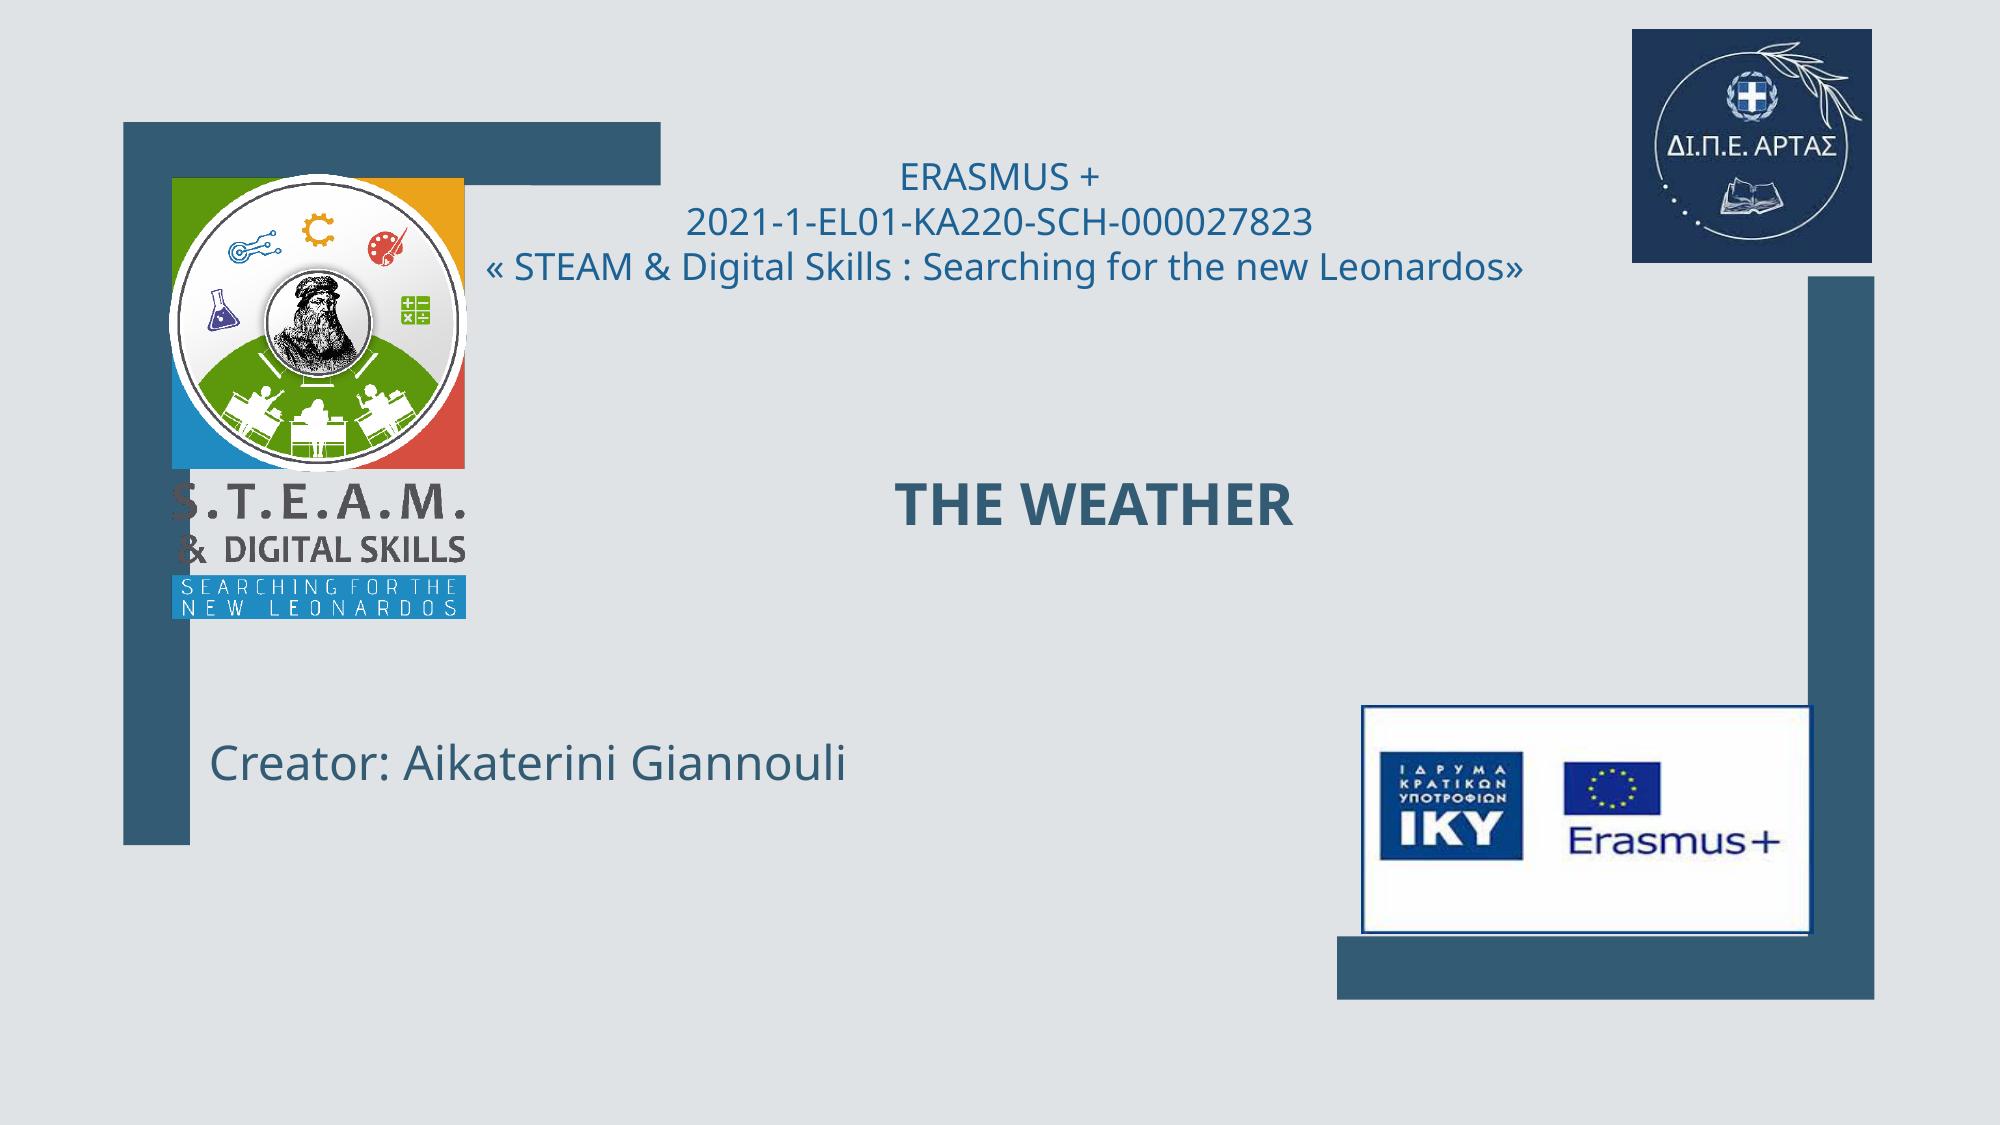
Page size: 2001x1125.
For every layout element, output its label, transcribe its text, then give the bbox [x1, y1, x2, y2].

picture [1361, 705, 1814, 935]
text_box ERASMUS + 2021-1-EL01-KA220-SCH-000027823 « STEAM & Digital Skills : Searching for the new Leonardos» [76, 146, 1924, 296]
title The weather [467, 417, 1773, 616]
subtitle Creator: Aikaterini Giannouli [168, 660, 1670, 933]
picture [1632, 29, 1872, 263]
picture [168, 174, 467, 619]
